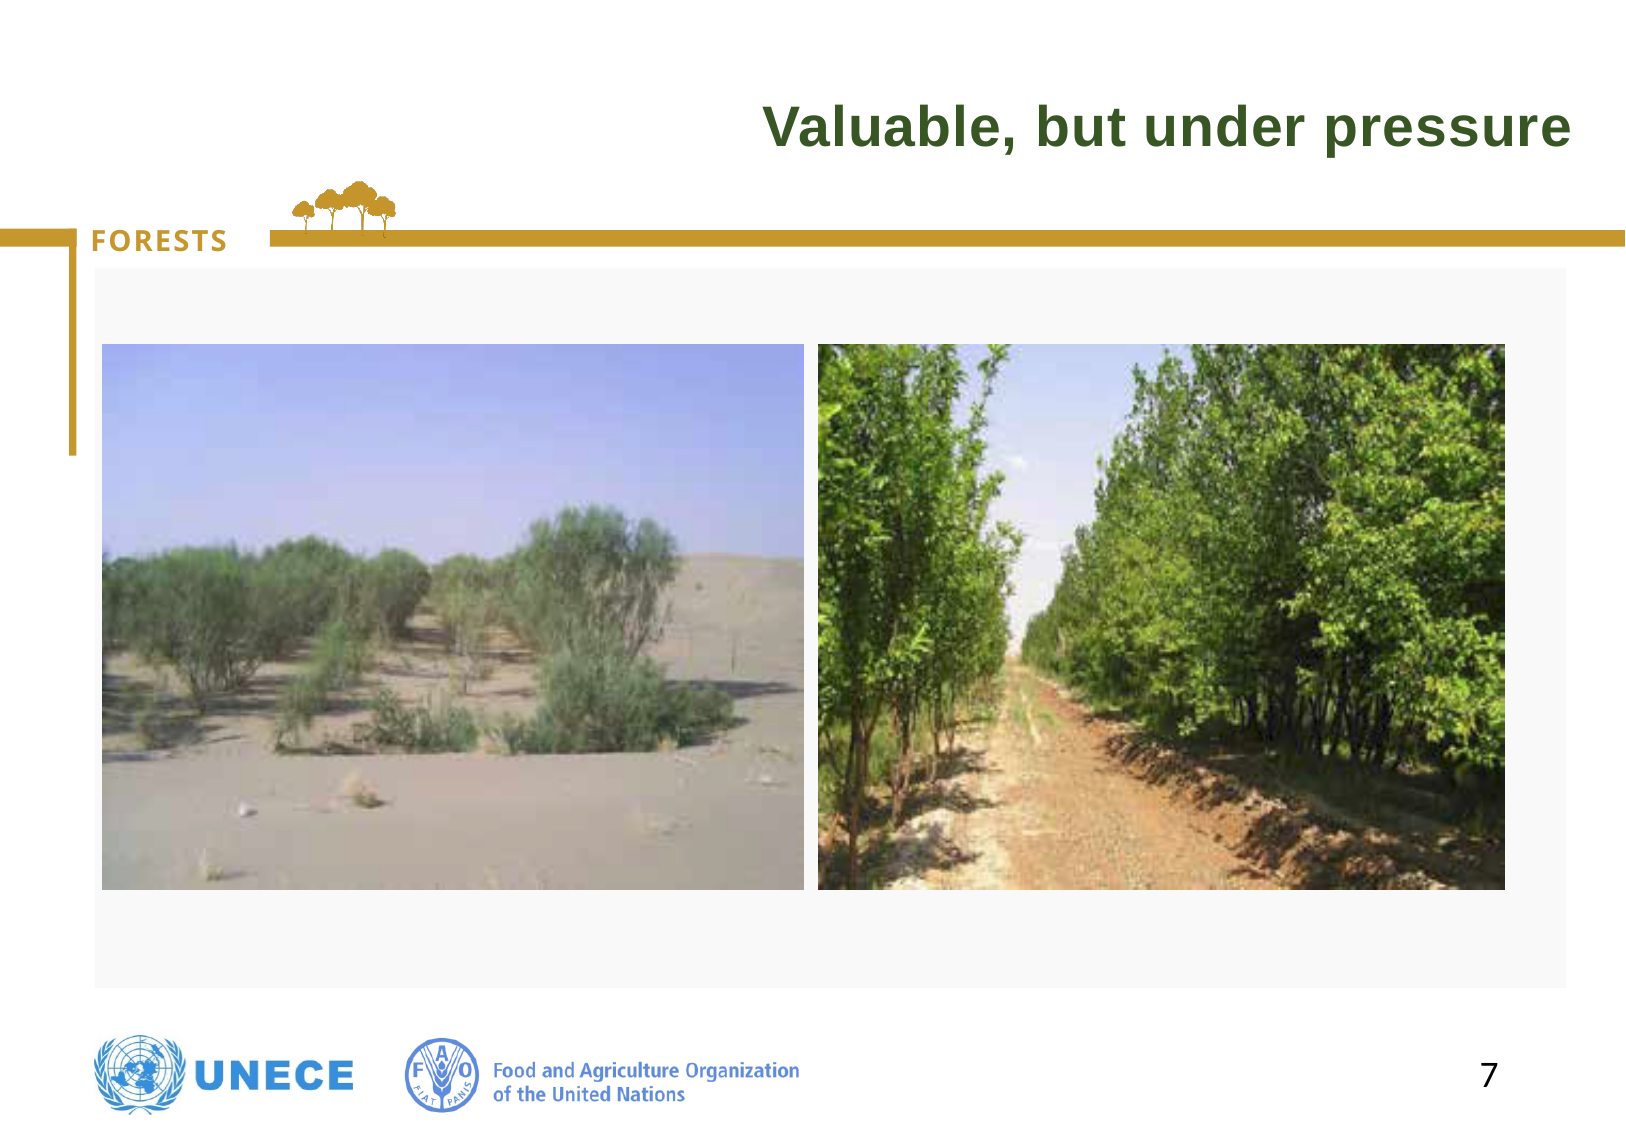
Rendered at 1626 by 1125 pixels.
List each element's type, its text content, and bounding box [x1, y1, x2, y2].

text_box TEXT [94, 456, 1567, 988]
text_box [0, 142, 1625, 456]
picture [102, 344, 804, 890]
slide_number 7 [1147, 1042, 1514, 1103]
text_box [94, 1035, 803, 1115]
text_box Valuable, but under pressure [68, 81, 1588, 142]
picture [818, 344, 1505, 890]
